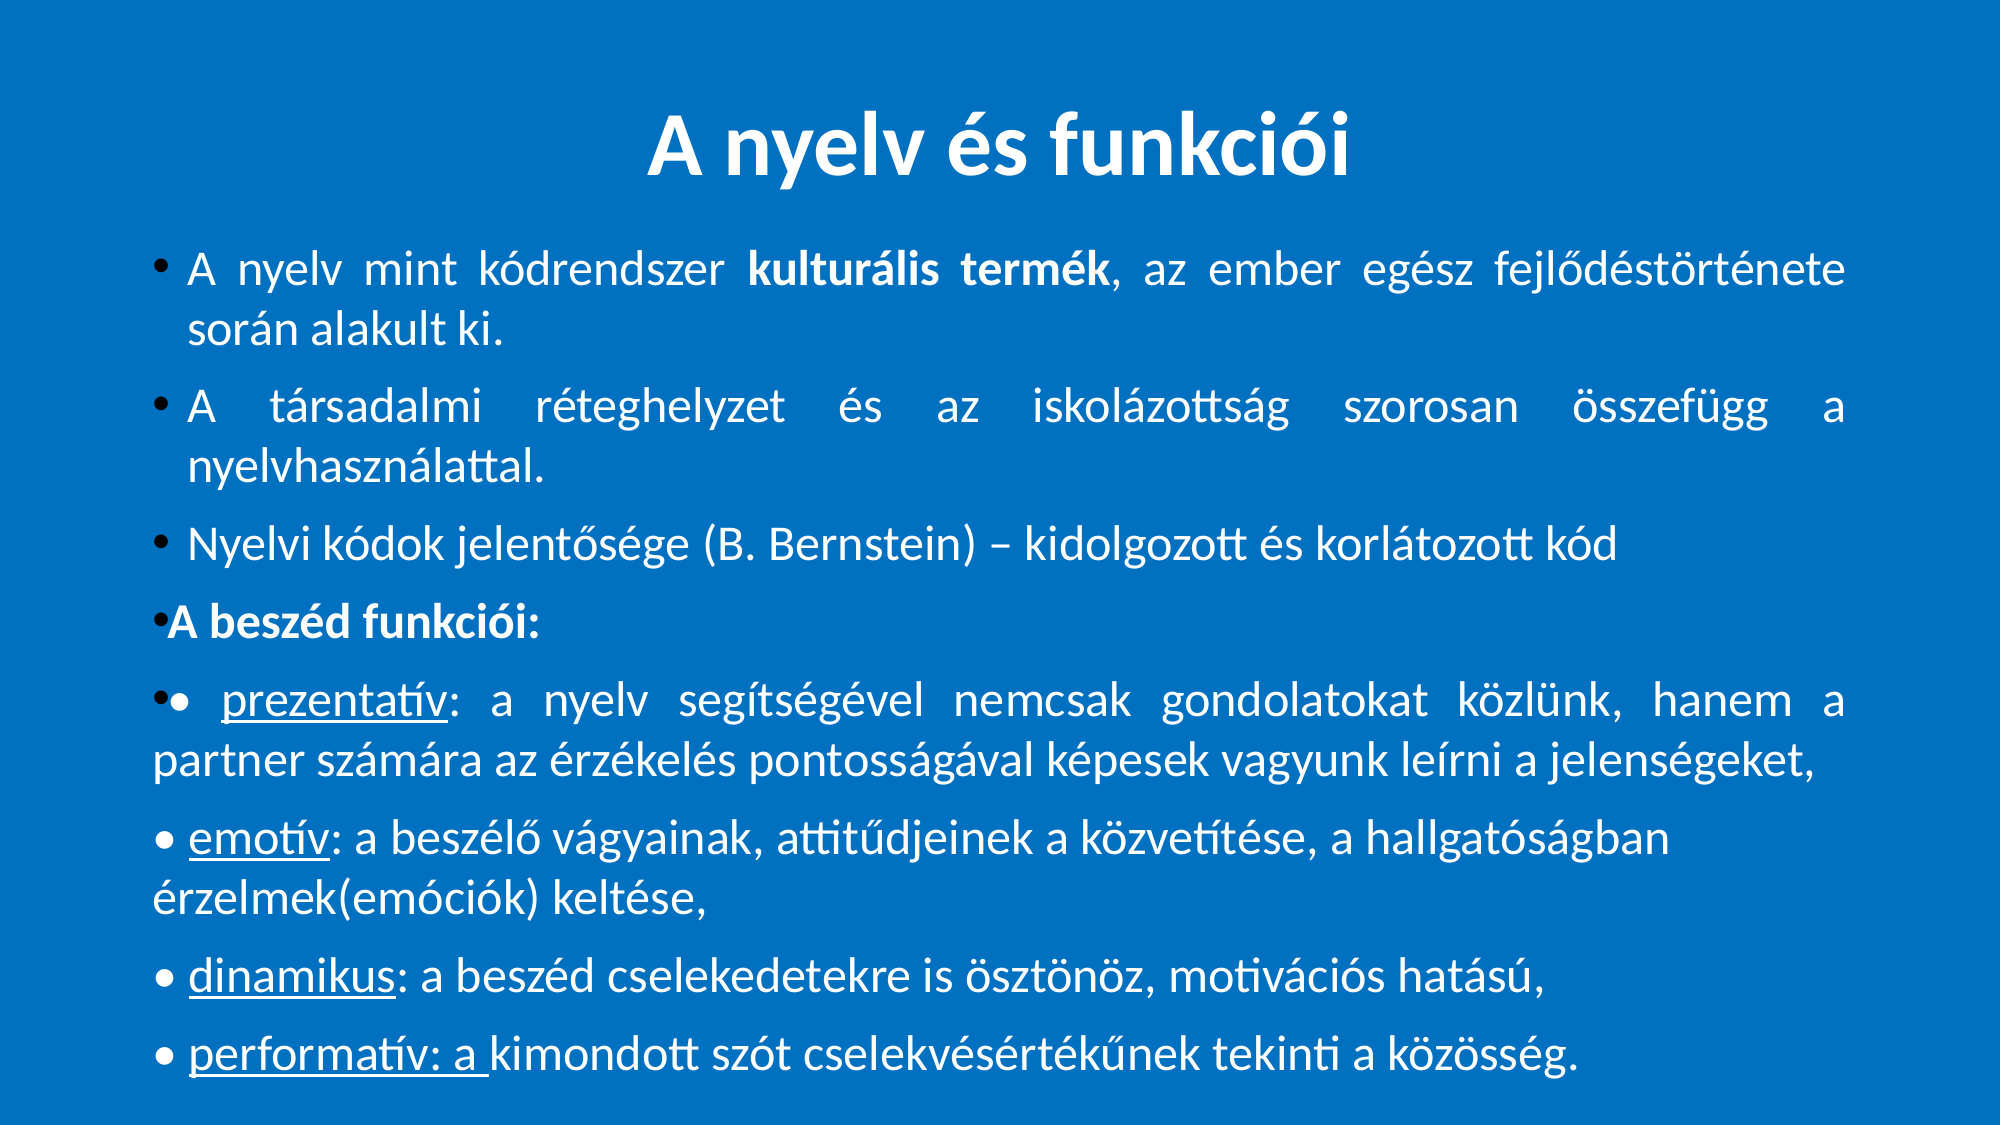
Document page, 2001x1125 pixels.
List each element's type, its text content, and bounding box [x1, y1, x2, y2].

list A nyelv mint kódrendszer kulturális termék, az ember egész fejlődéstörténete során alakult ki. A társadalmi réteghelyzet és az iskolázottság szorosan összefügg a nyelvhasználattal. Nyelvi kódok jelentősége (B. Bernstein) – kidolgozott és korlátozott kód A beszéd funkciói: • prezentatív: a nyelv segítségével nemcsak gondolatokat közlünk, hanem a partner számára az érzékelés pontosságával képesek vagyunk leírni a jelenségeket, • emotív: a beszélő vágyainak, attitűdjeinek a közvetítése, a hallgatóságban érzelmek(emóciók) keltése, • dinamikus: a beszéd cselekedetekre is ösztönöz, motivációs hatású, • performatív: a kimondott szót cselekvésértékűnek tekinti a közösség. [137, 227, 1863, 1093]
title A nyelv és funkciói [137, 59, 1863, 227]
